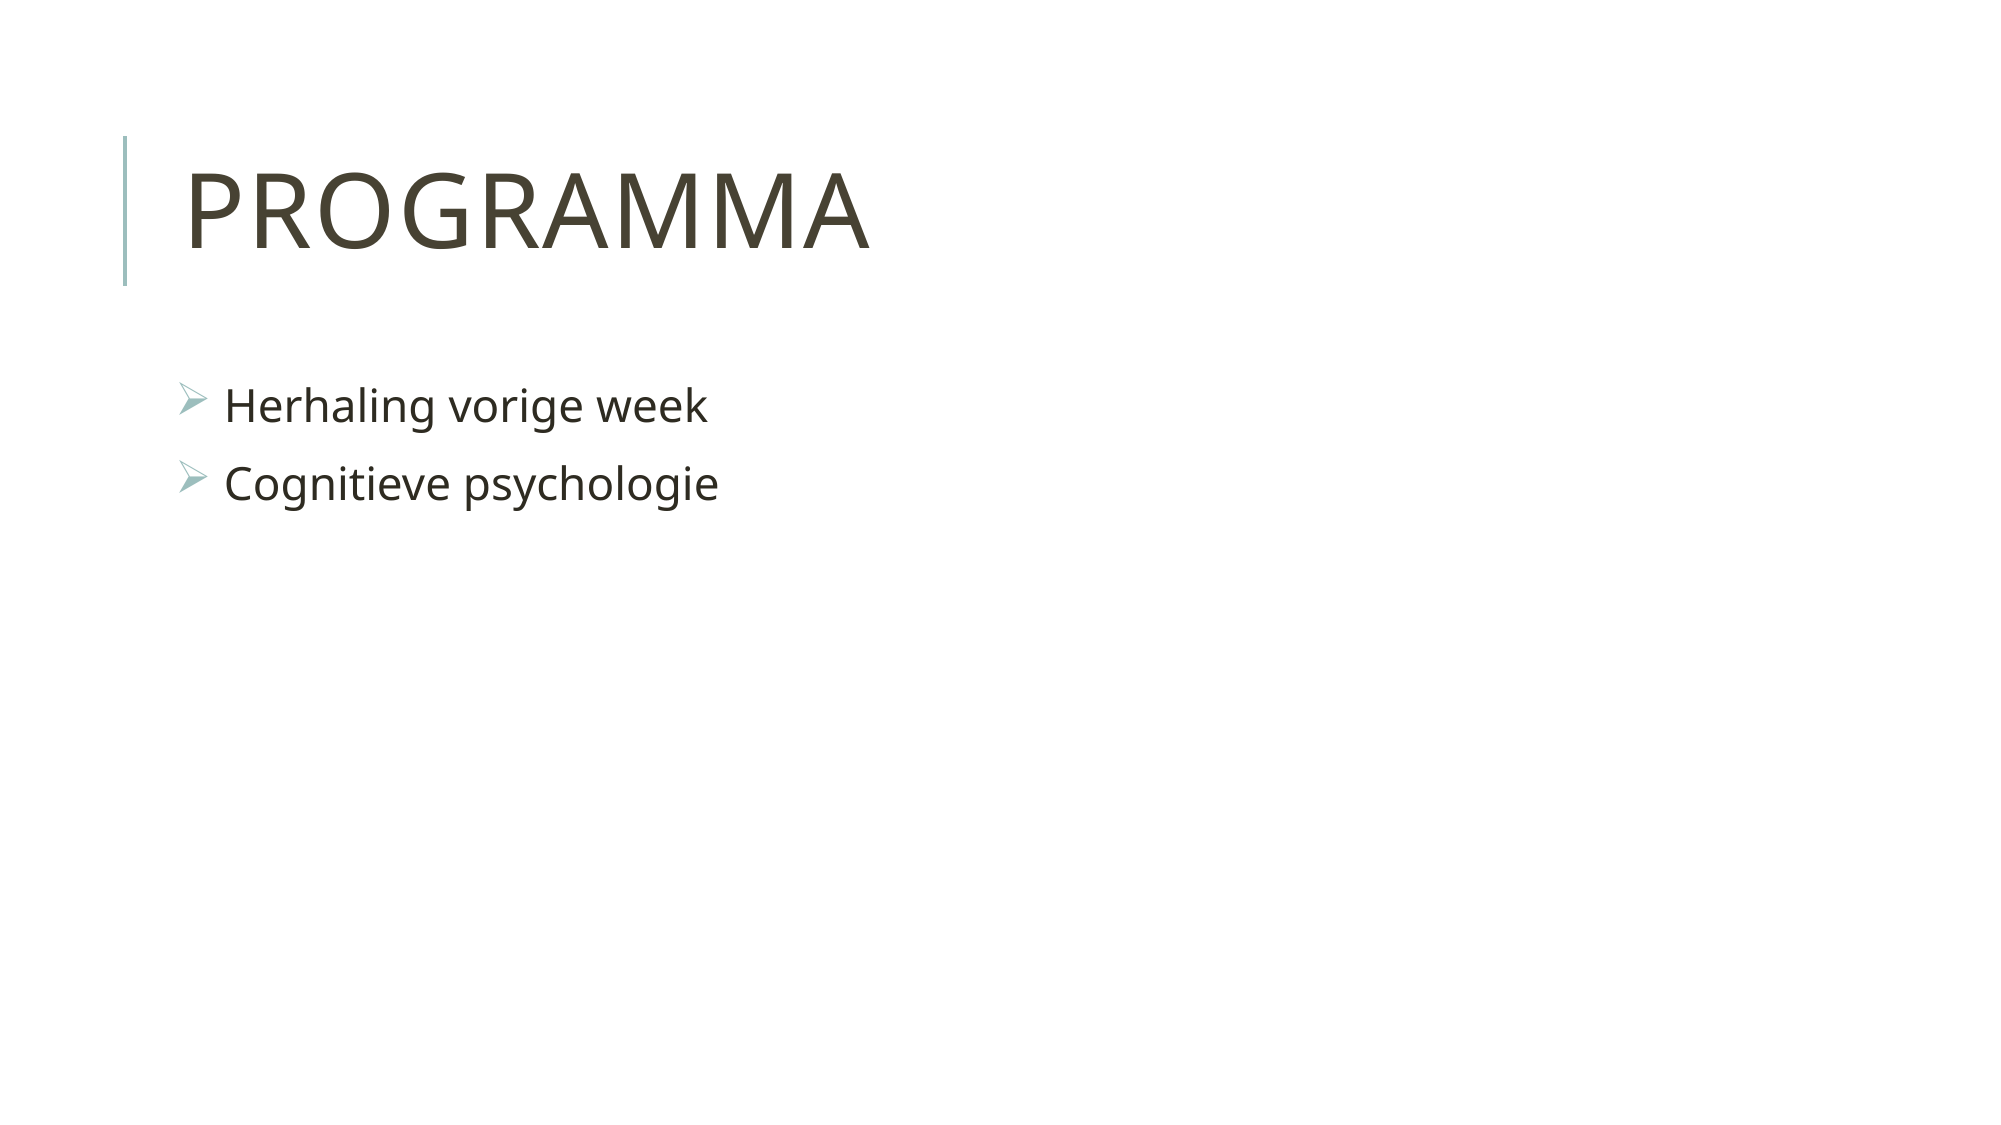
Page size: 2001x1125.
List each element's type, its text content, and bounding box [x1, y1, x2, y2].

title Programma [168, 96, 1763, 342]
list Herhaling vorige week Cognitieve psychologie [168, 375, 1763, 1035]
